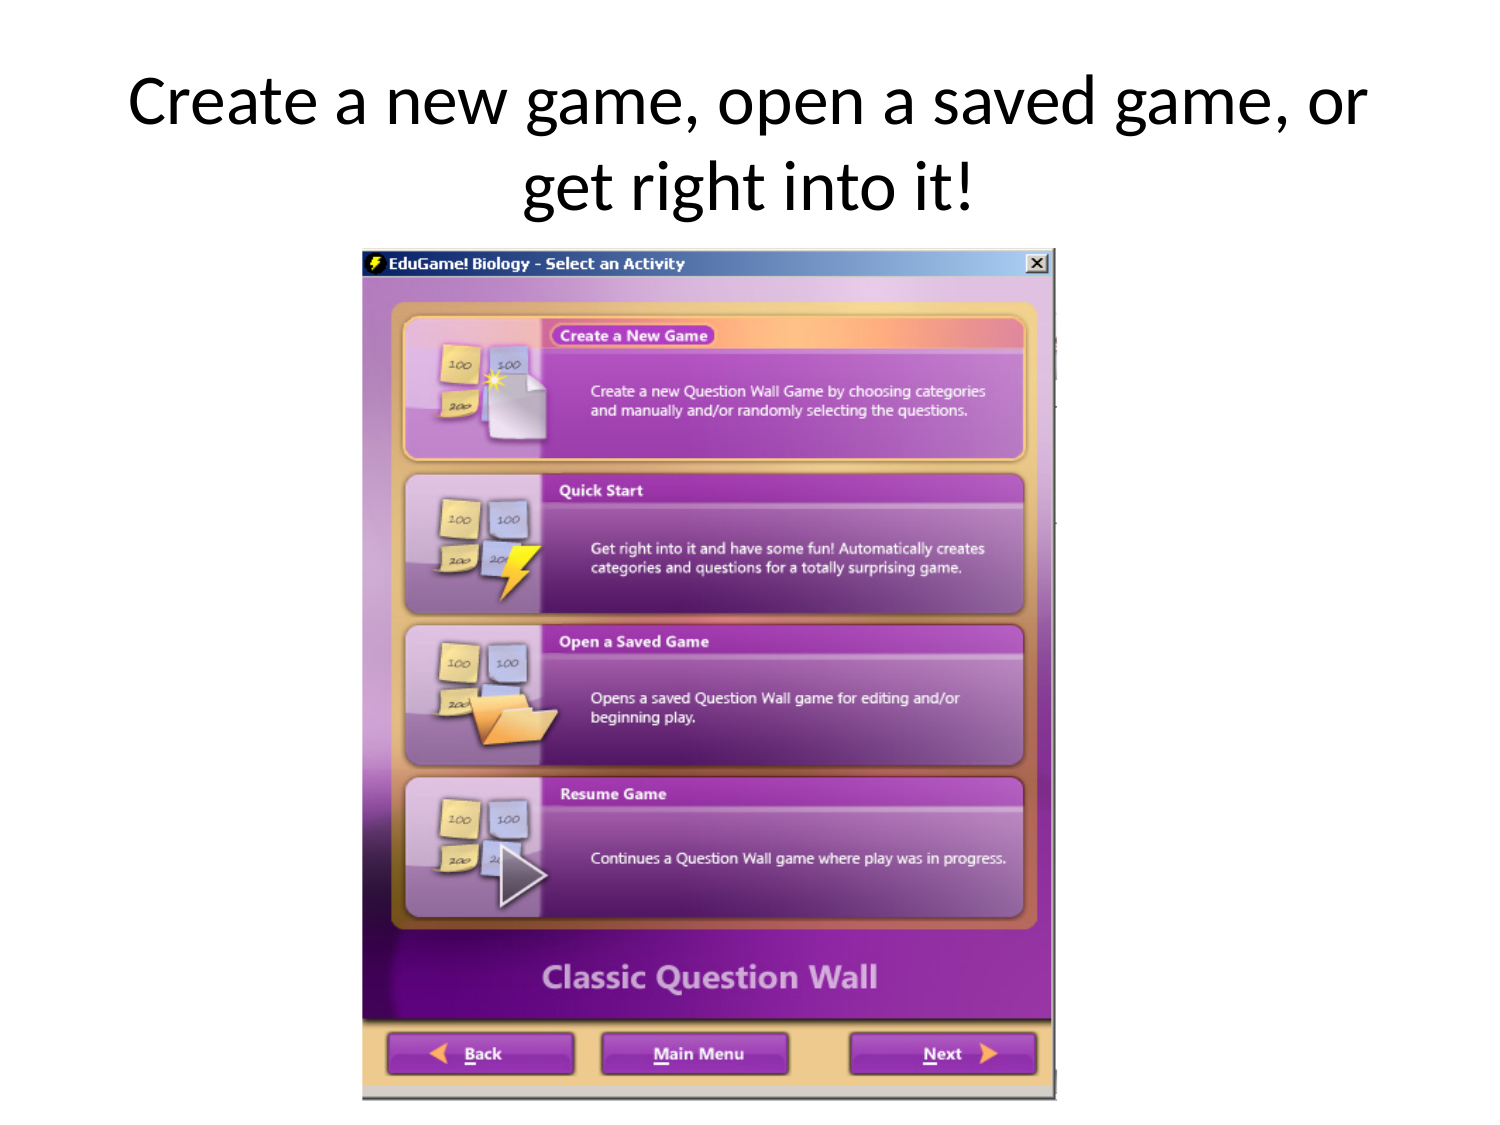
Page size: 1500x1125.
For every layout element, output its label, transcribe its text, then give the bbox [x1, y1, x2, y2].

title Create a new game, open a saved game, or get right into it! [75, 45, 1425, 233]
picture [362, 248, 1058, 1105]
